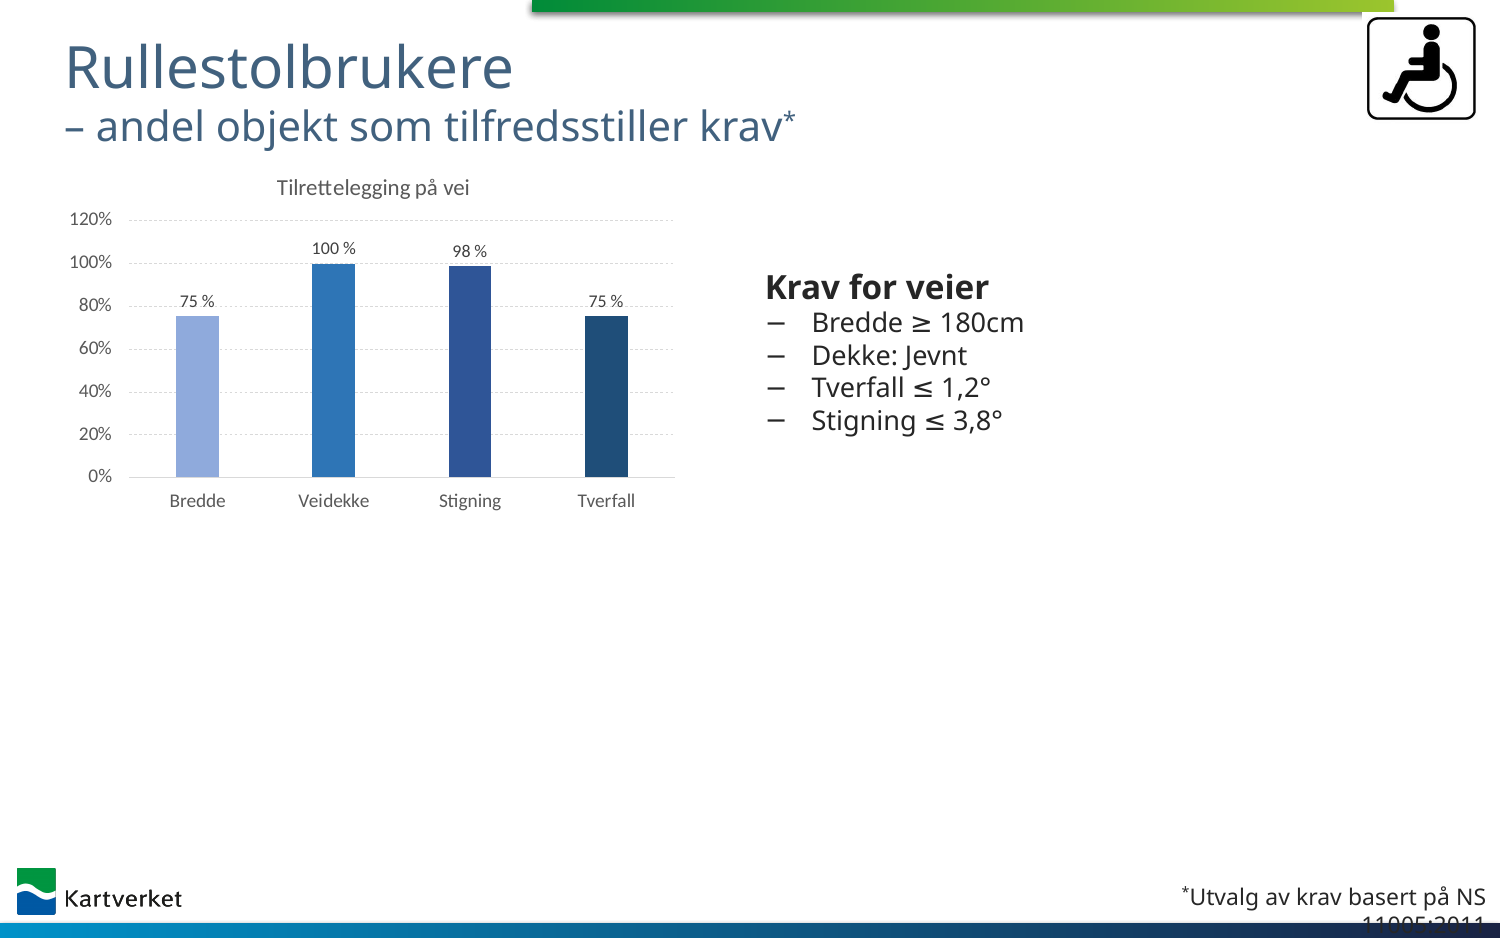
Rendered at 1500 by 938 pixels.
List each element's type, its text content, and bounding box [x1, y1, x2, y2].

picture [1362, 12, 1481, 126]
picture [62, 166, 685, 519]
text_box Krav for veier Bredde ≥ 180cm Dekke: Jevnt Tverfall ≤ 1,2° Stigning ≤ 3,8° [750, 258, 1234, 444]
text_box Rullestolbrukere – andel objekt som tilfredsstiller krav* [49, 25, 1431, 158]
text_box *Utvalg av krav basert på NS 11005:2011 [1068, 873, 1500, 938]
